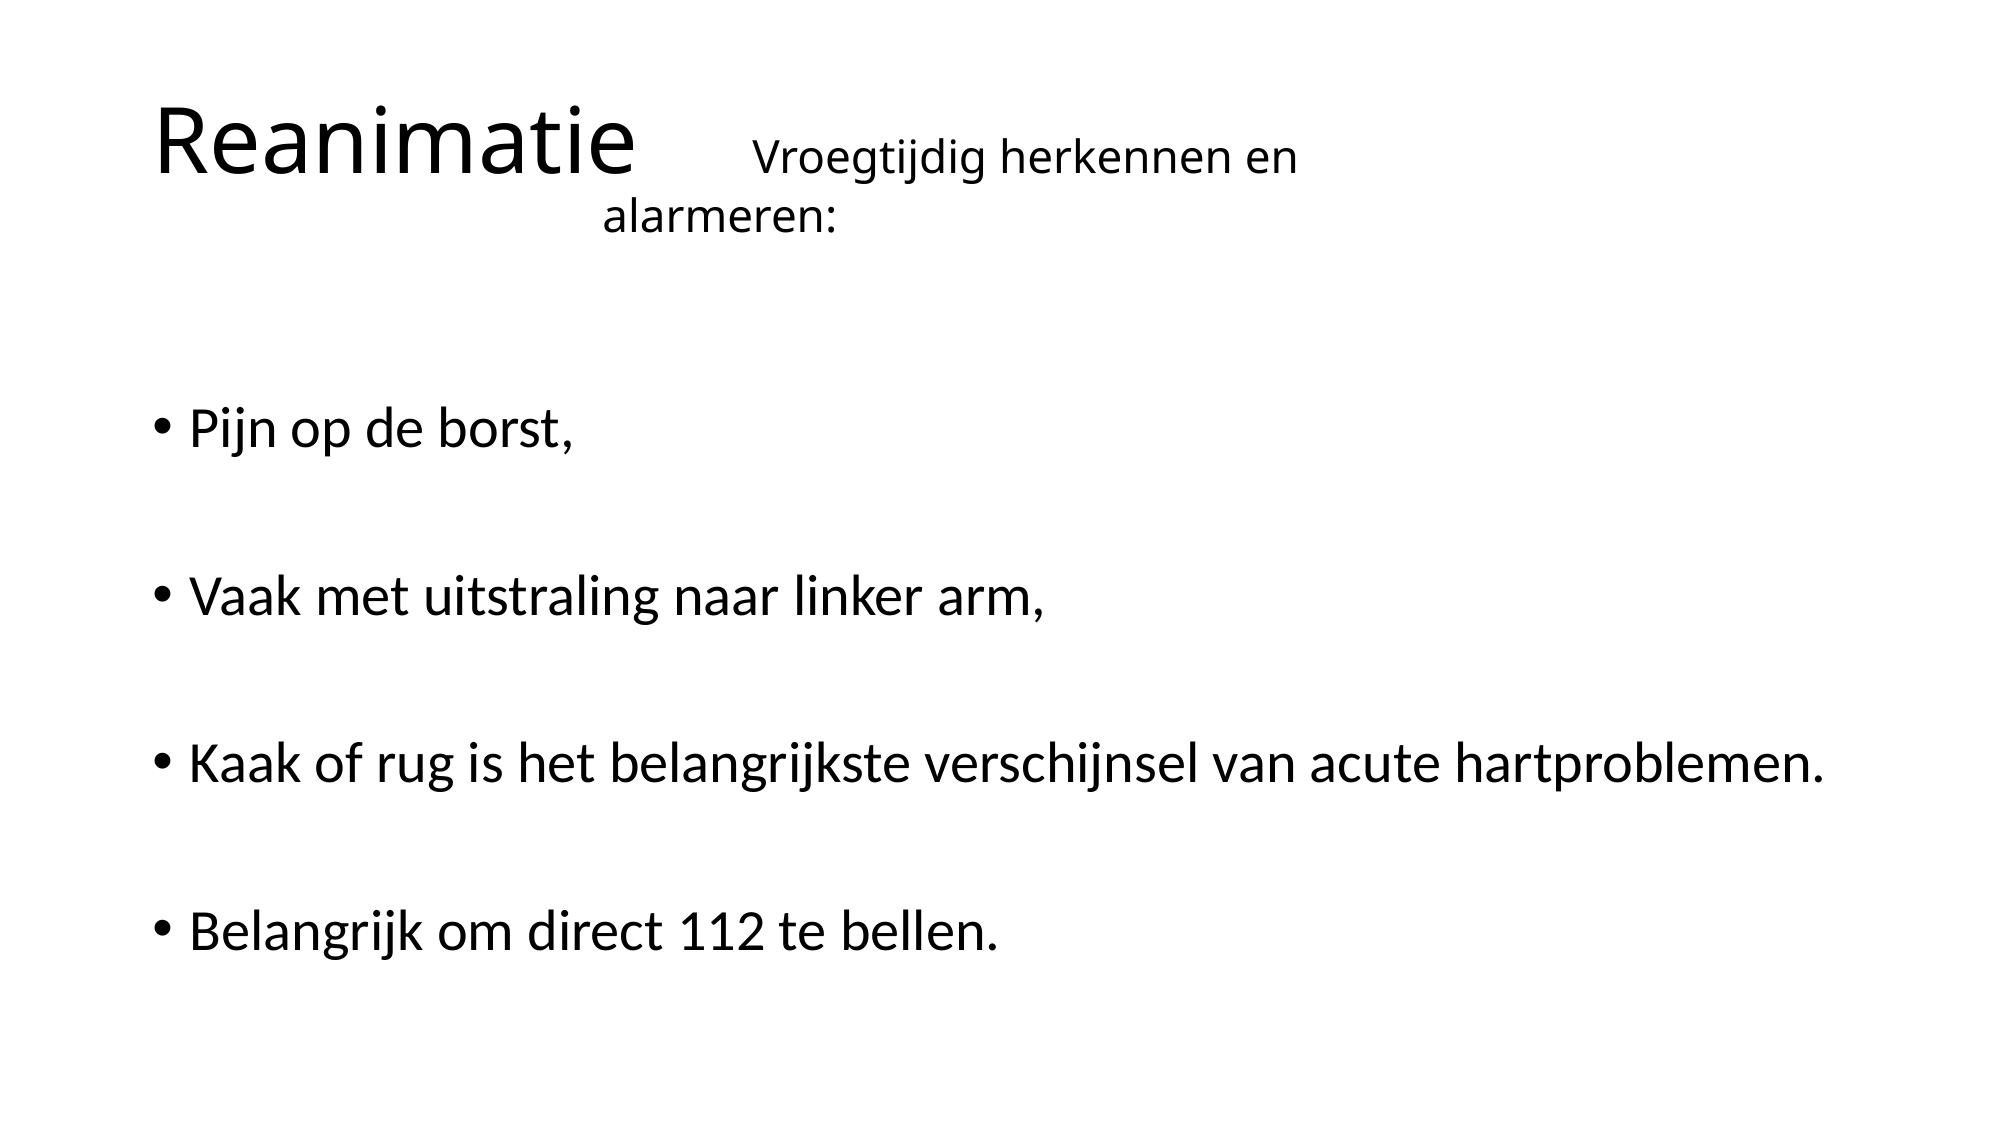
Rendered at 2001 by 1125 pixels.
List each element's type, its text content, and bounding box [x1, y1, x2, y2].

title Reanimatie Vroegtijdig herkennen en alarmeren: [137, 59, 1863, 278]
list Pijn op de borst, Vaak met uitstraling naar linker arm, Kaak of rug is het belangrijkste verschijnsel van acute hartproblemen. Belangrijk om direct 112 te bellen. [137, 299, 1863, 1014]
